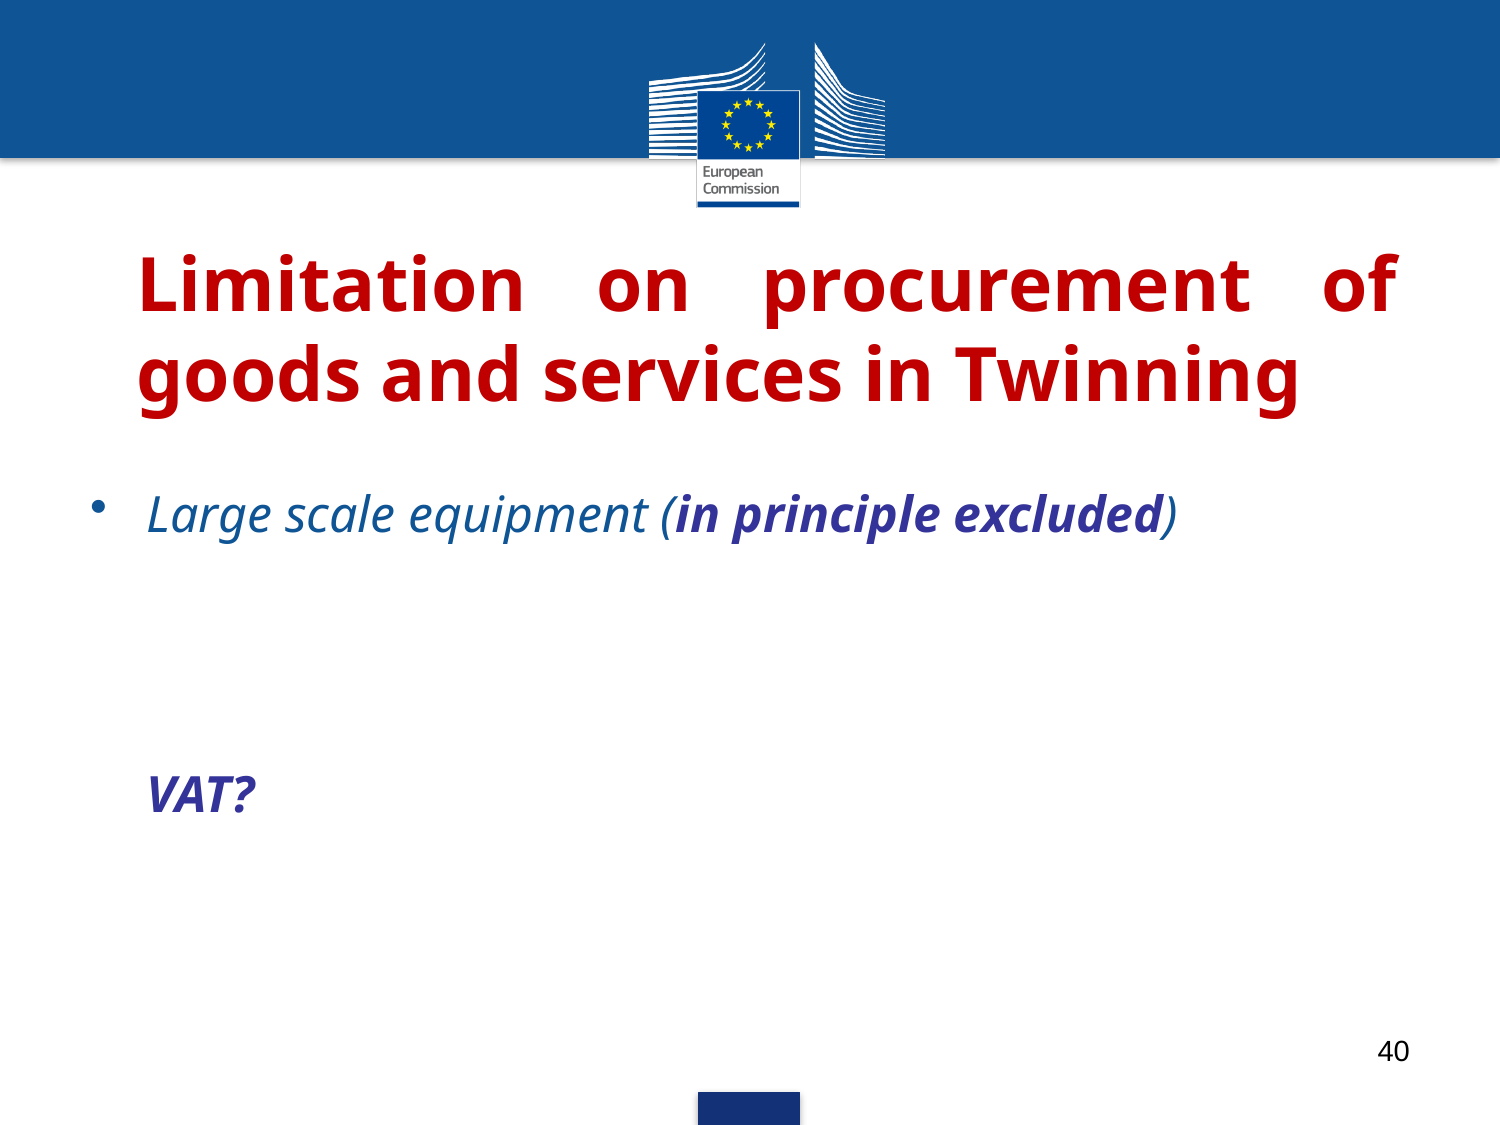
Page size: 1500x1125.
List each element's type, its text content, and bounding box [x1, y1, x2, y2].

list Large scale equipment (in principle excluded) VAT? [75, 474, 1425, 1054]
picture [649, 42, 885, 208]
title Limitation on procurement of goods and services in Twinning [62, 249, 1413, 404]
slide_number 40 [1074, 1024, 1425, 1103]
